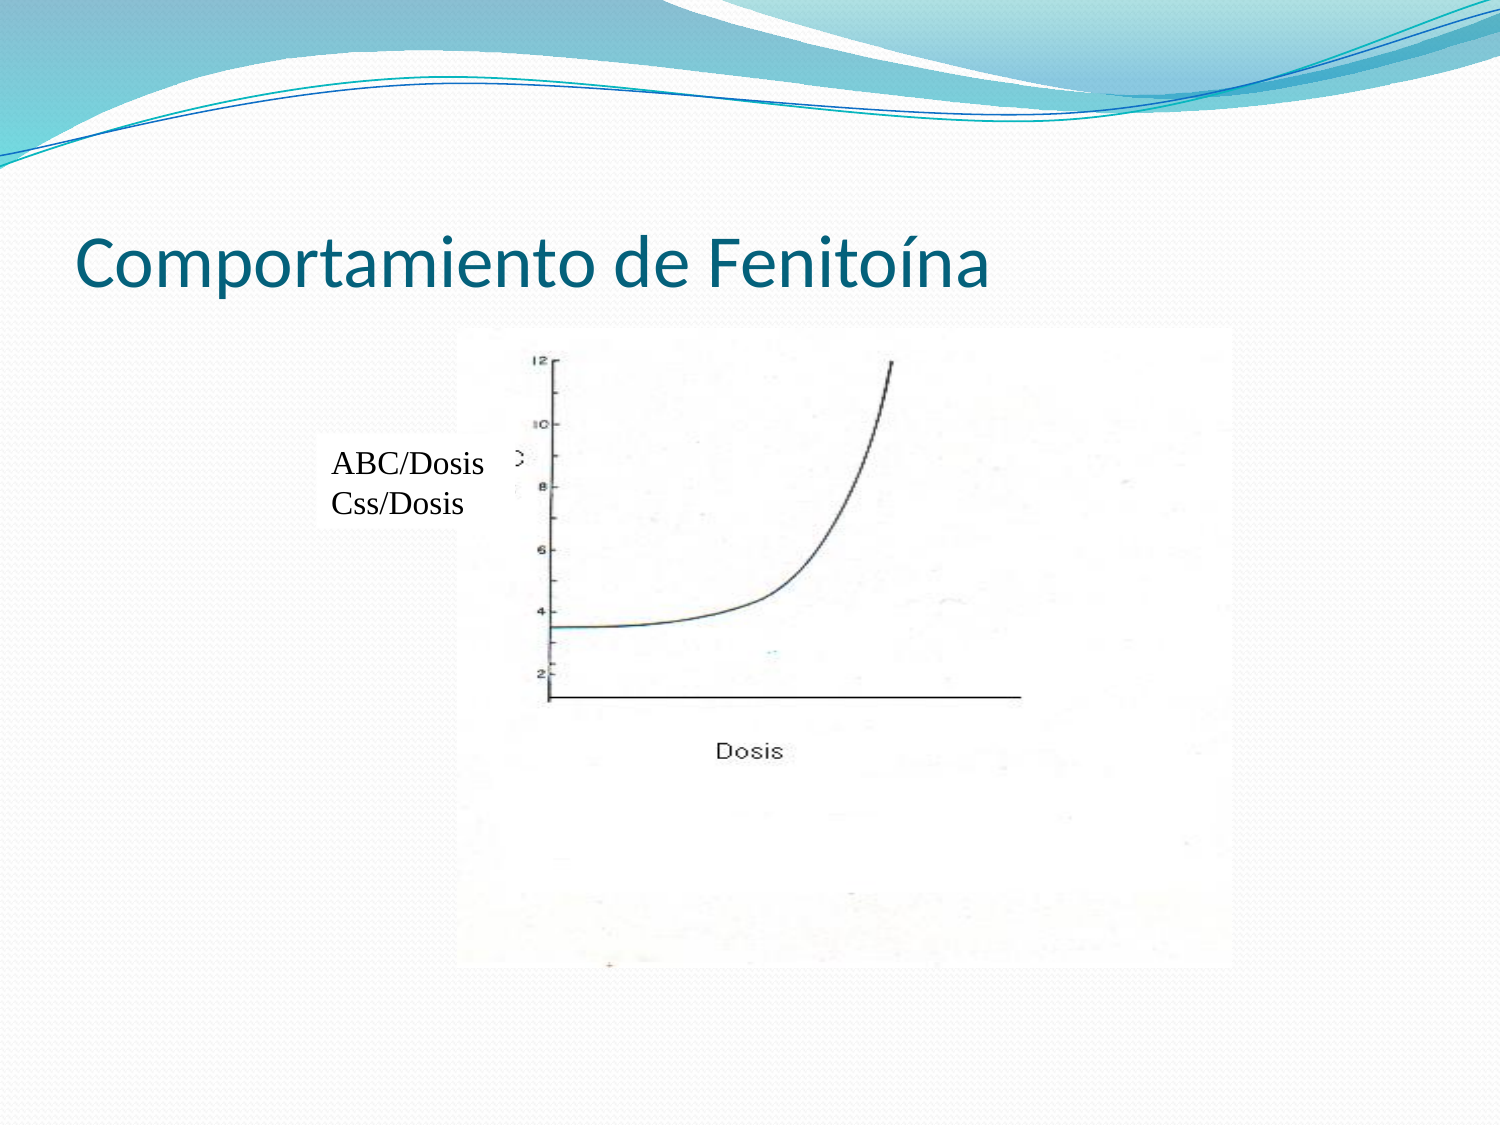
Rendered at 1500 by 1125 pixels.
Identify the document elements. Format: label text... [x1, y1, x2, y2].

title Comportamiento de Fenitoína [74, 115, 1438, 304]
text_box ABC/Dosis Css/Dosis [316, 433, 449, 529]
picture [456, 327, 1233, 969]
